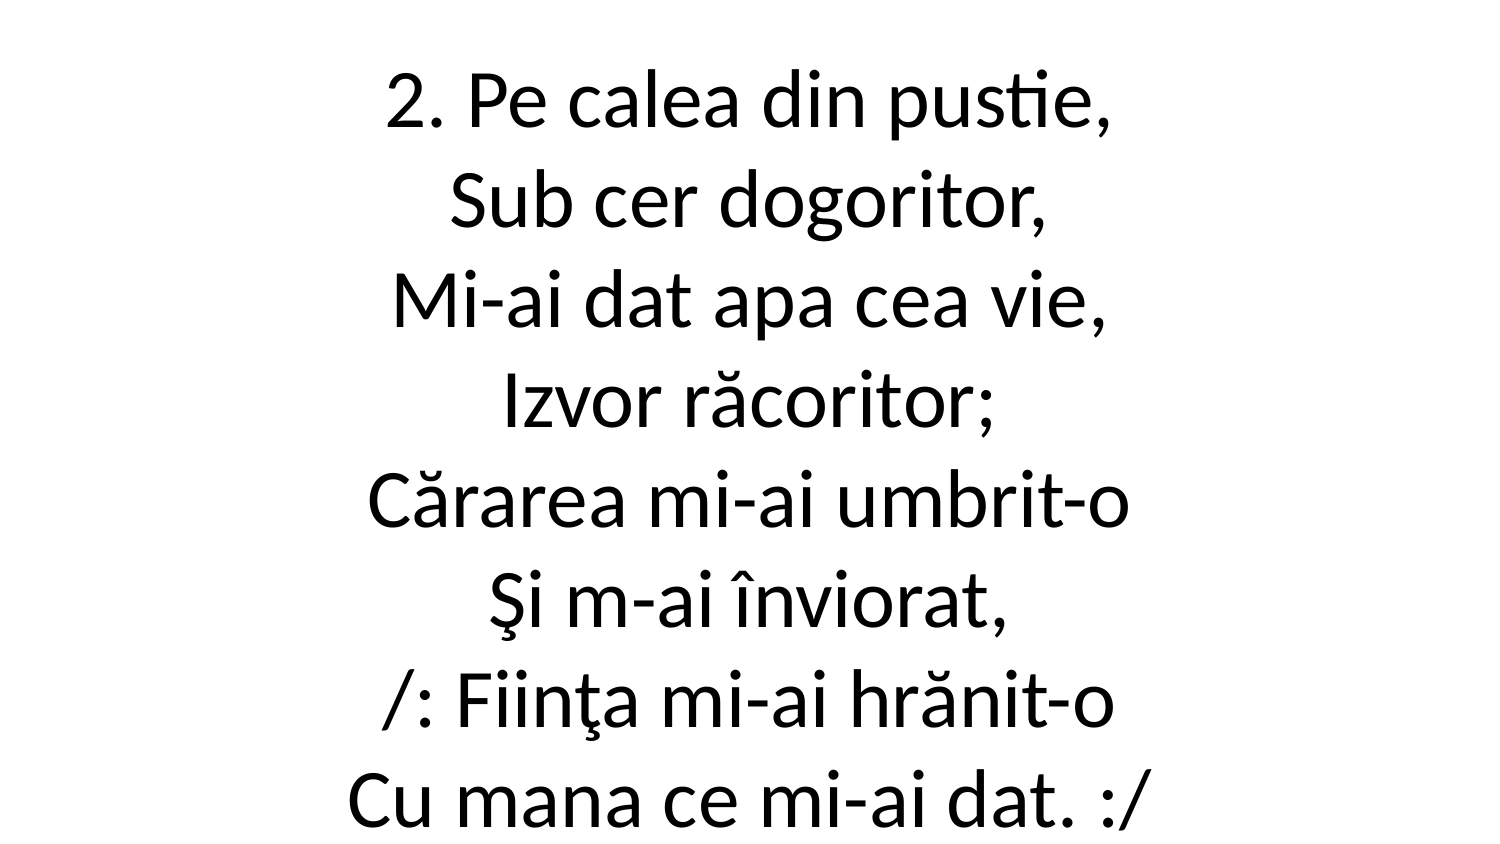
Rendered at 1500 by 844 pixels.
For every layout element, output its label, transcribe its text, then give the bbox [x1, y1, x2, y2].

text_box 2. Pe calea din pustie, Sub cer dogoritor, Mi-ai dat apa cea vie, Izvor răcoritor; Cărarea mi-ai umbrit-o Şi m-ai înviorat, /: Fiinţa mi-ai hrănit-o Cu mana ce mi-ai dat. :/ [332, 0, 1168, 844]
